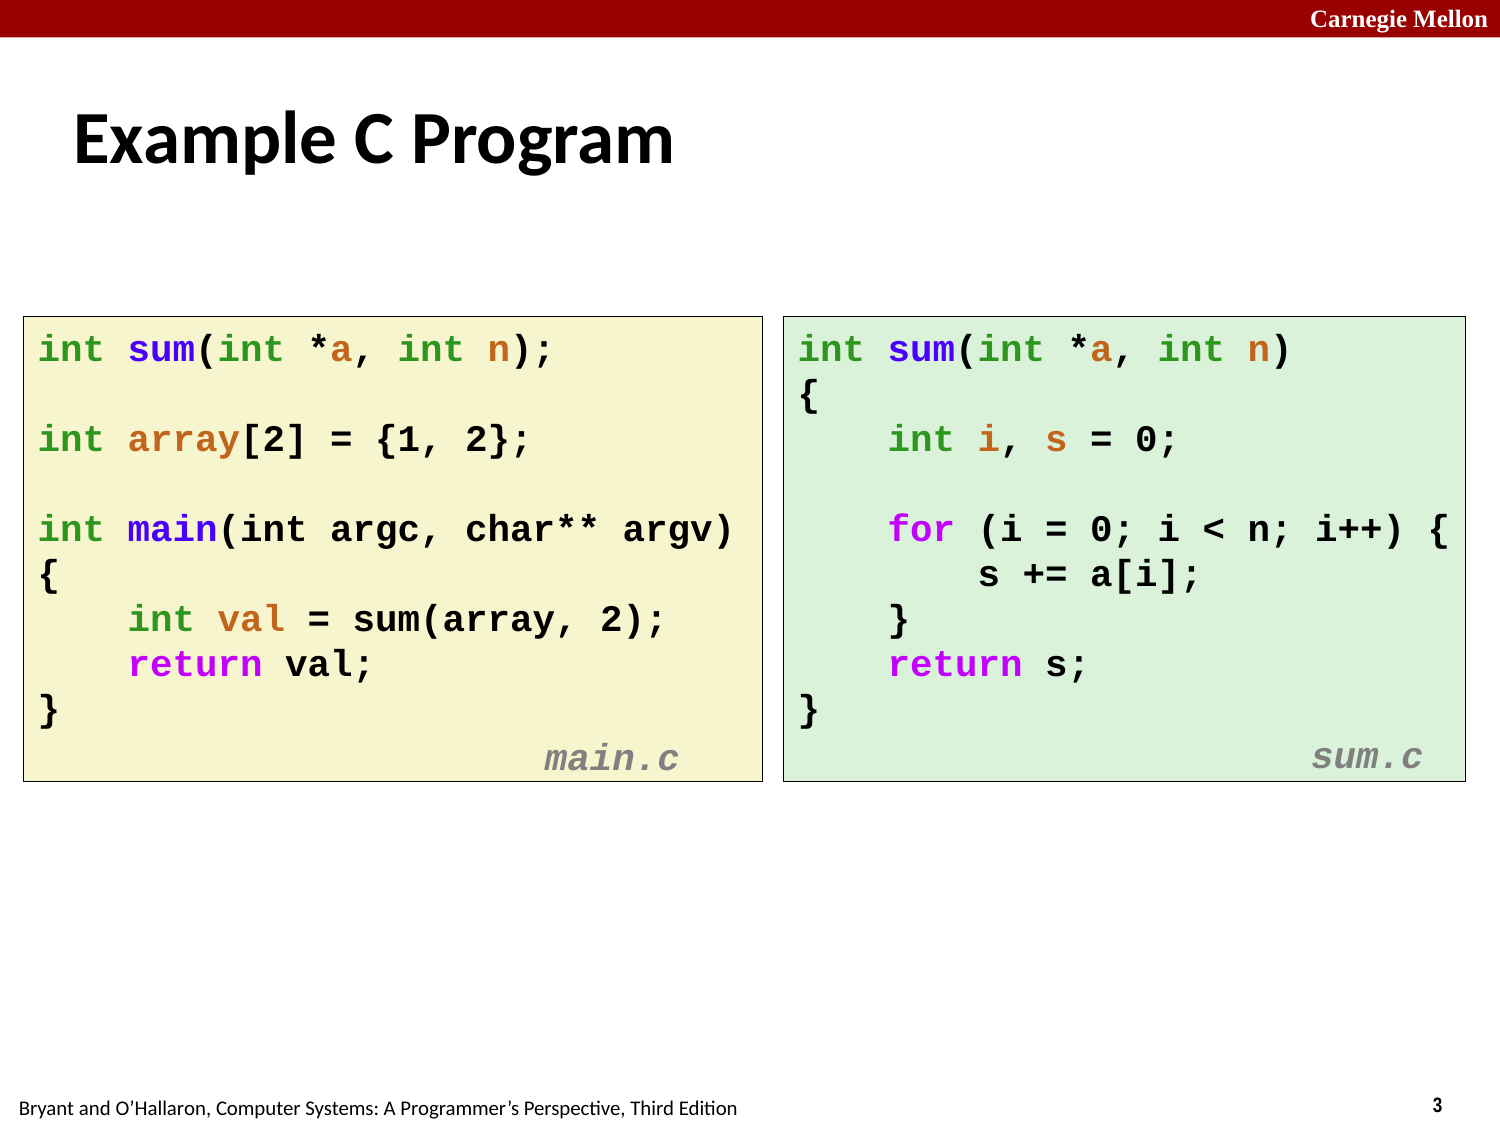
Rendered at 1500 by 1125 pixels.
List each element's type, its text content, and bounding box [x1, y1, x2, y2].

title Example C Program [58, 71, 1305, 197]
text_box sum.c [1296, 727, 1439, 785]
text_box int sum(int *a, int n) { int i, s = 0; for (i = 0; i < n; i++) { s += a[i]; } return s; } [782, 316, 1466, 782]
text_box int sum(int *a, int n); int array[2] = {1, 2}; int main(int argc, char** argv) { int val = sum(array, 2); return val; } [22, 316, 763, 782]
text_box main.c [530, 728, 695, 787]
